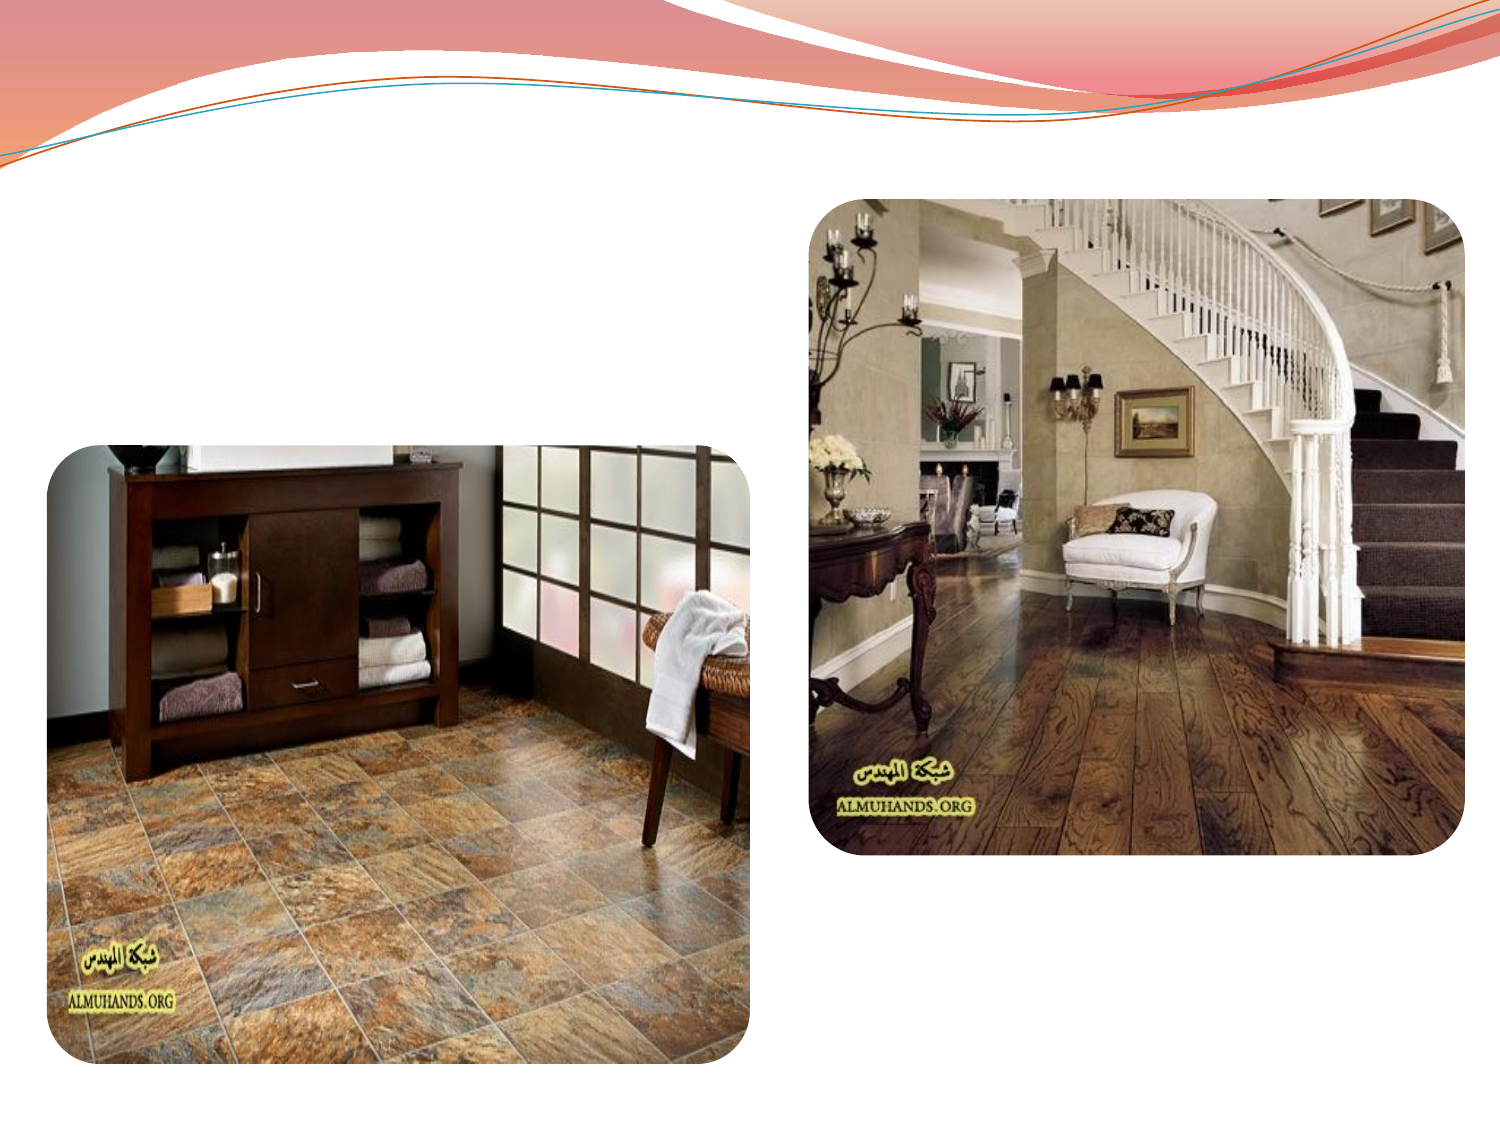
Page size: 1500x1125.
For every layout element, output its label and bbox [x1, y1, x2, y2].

picture [46, 445, 751, 1065]
picture [808, 198, 1466, 856]
